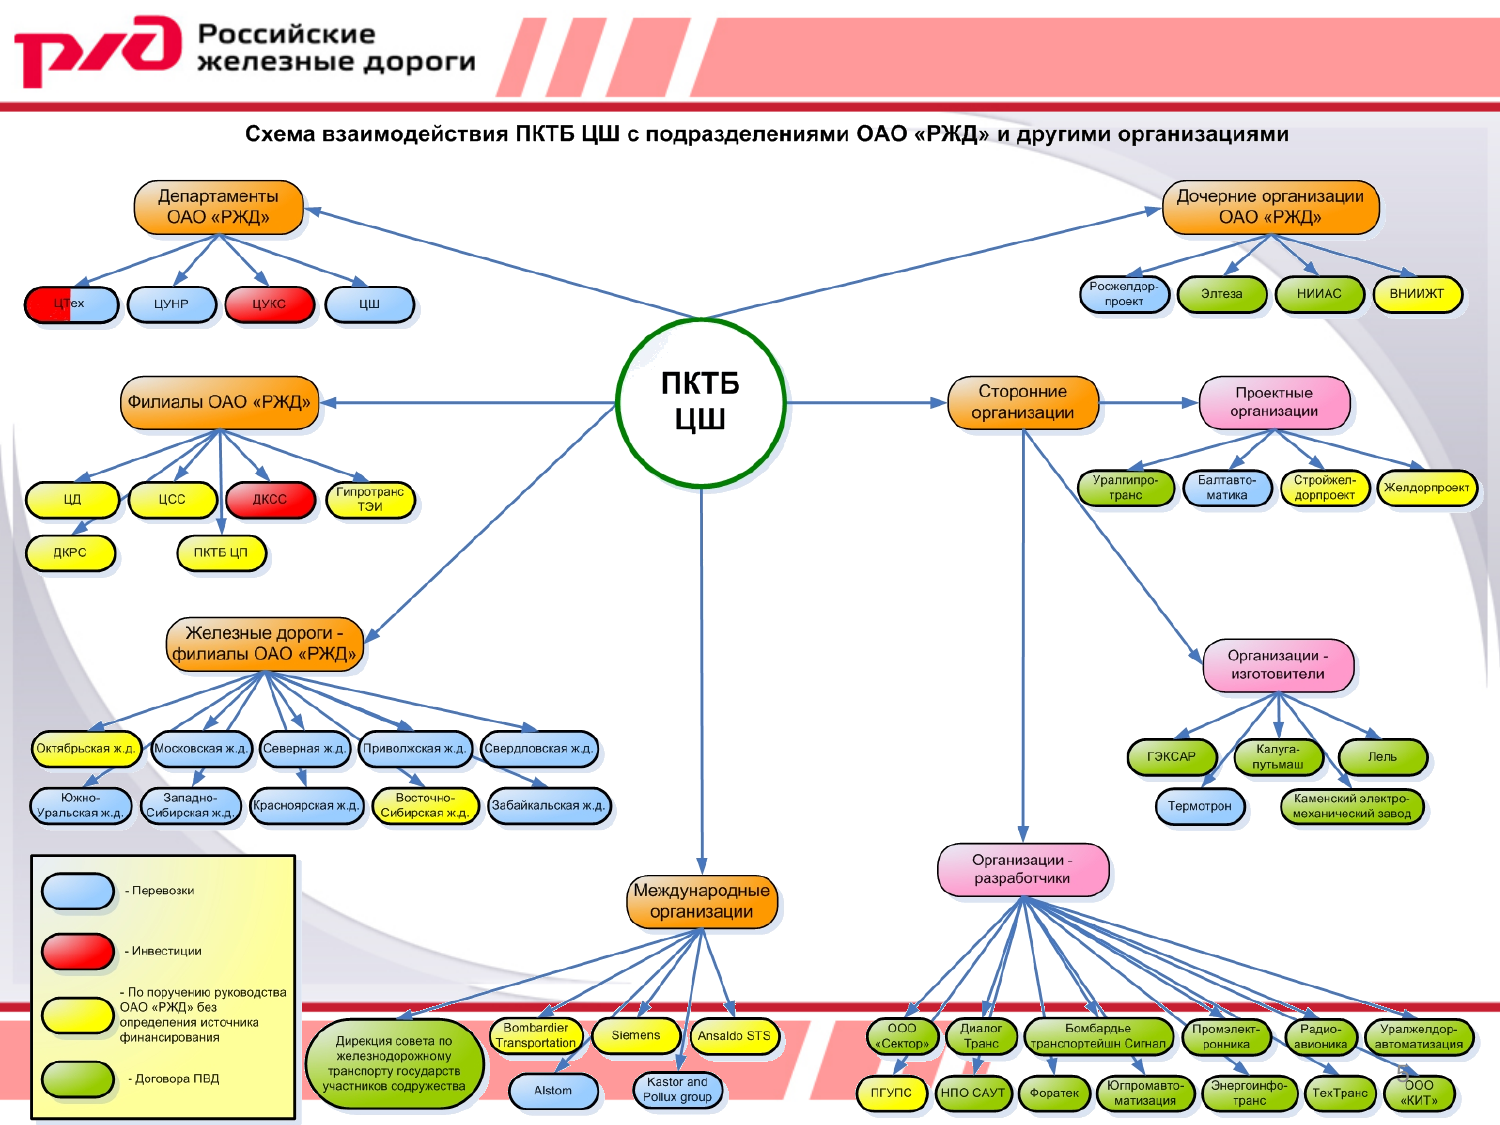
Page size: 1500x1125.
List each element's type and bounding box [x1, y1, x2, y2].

picture [0, 0, 1500, 1125]
list [23, 116, 1485, 1125]
